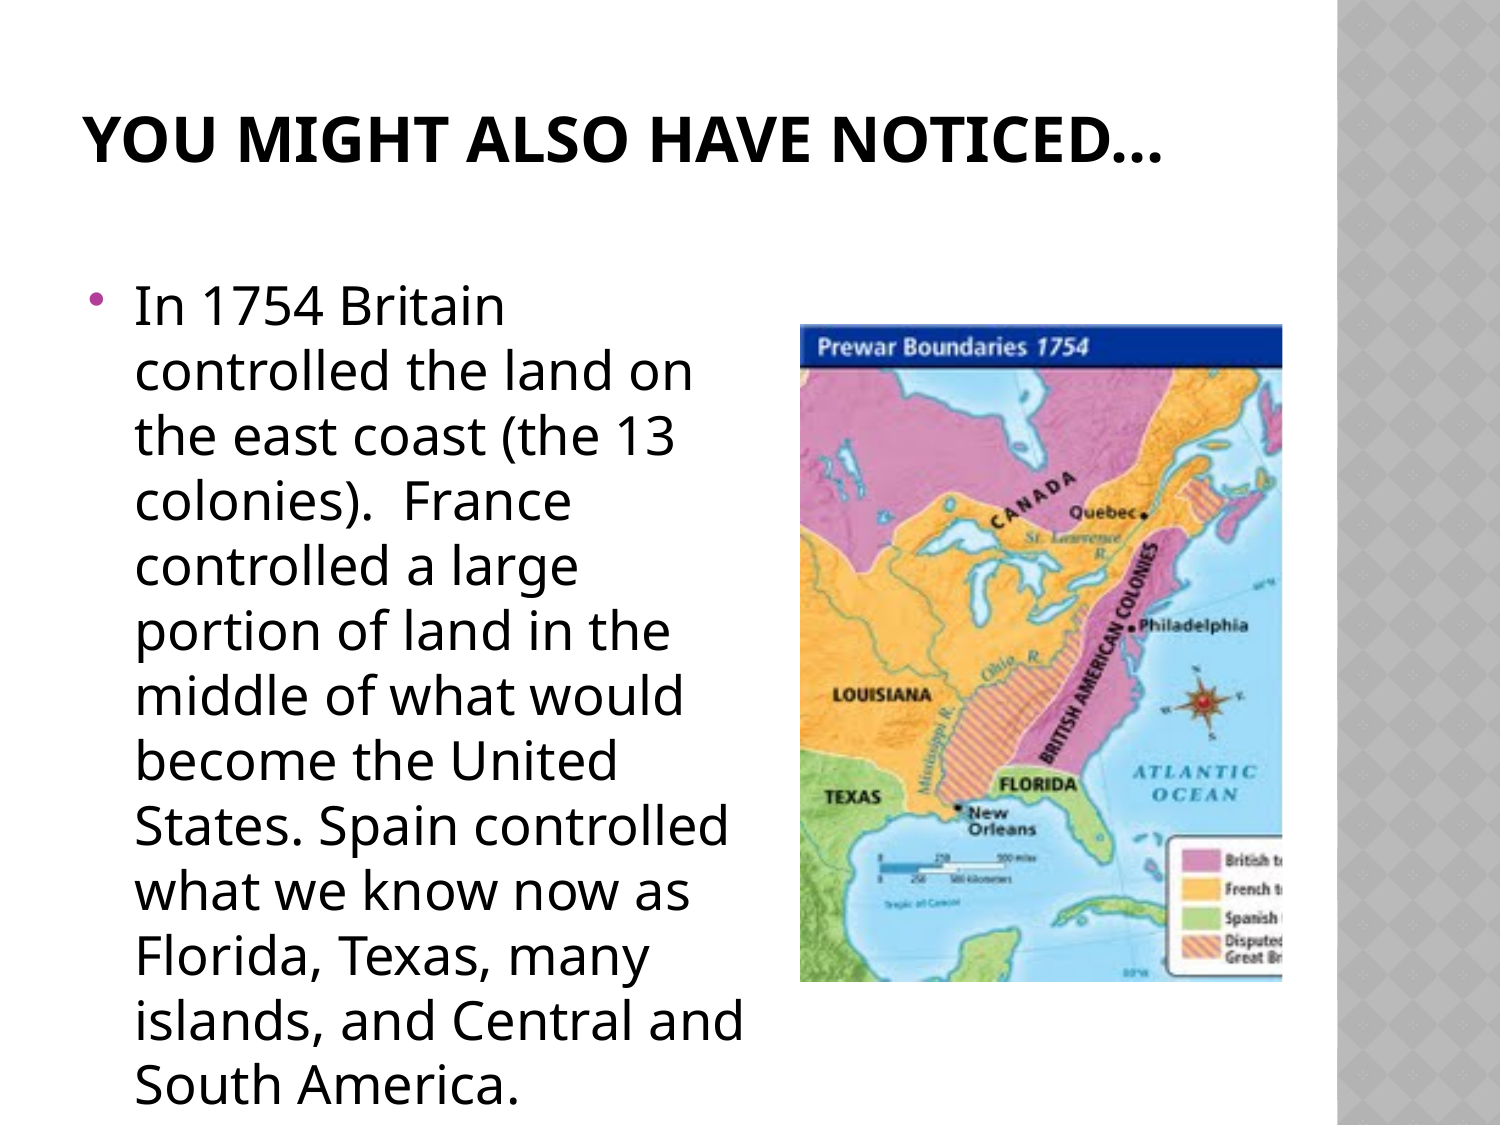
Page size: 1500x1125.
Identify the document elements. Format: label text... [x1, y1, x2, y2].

title You might also have noticed… [75, 52, 1263, 175]
list In 1754 Britain controlled the land on the east coast (the 13 colonies). France controlled a large portion of land in the middle of what would become the United States. Spain controlled what we know now as Florida, Texas, many islands, and Central and South America. [75, 264, 788, 1059]
picture [799, 324, 1283, 982]
